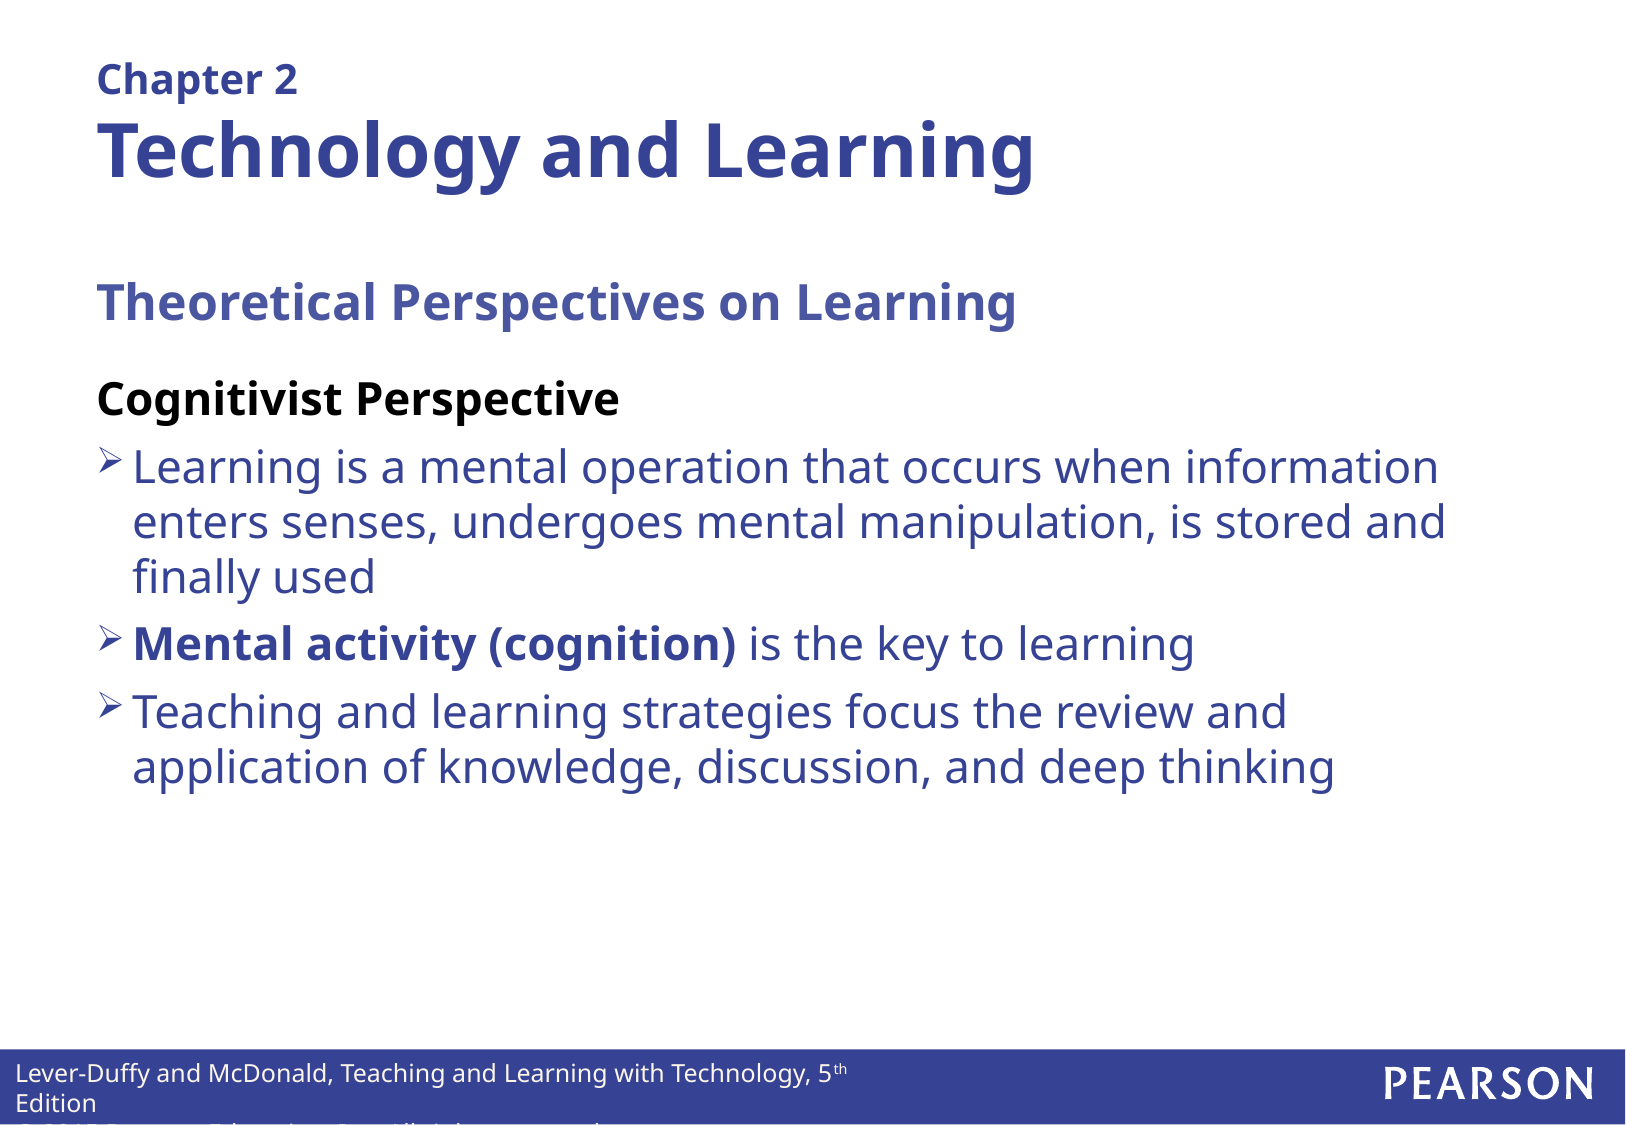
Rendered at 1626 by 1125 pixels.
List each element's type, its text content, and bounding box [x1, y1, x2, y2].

list Theoretical Perspectives on Learning Cognitivist Perspective Learning is a mental operation that occurs when information enters senses, undergoes mental manipulation, is stored and finally used Mental activity (cognition) is the key to learning Teaching and learning strategies focus the review and application of knowledge, discussion, and deep thinking [81, 262, 1544, 1005]
title Chapter 2 Technology and Learning [81, 45, 1544, 233]
